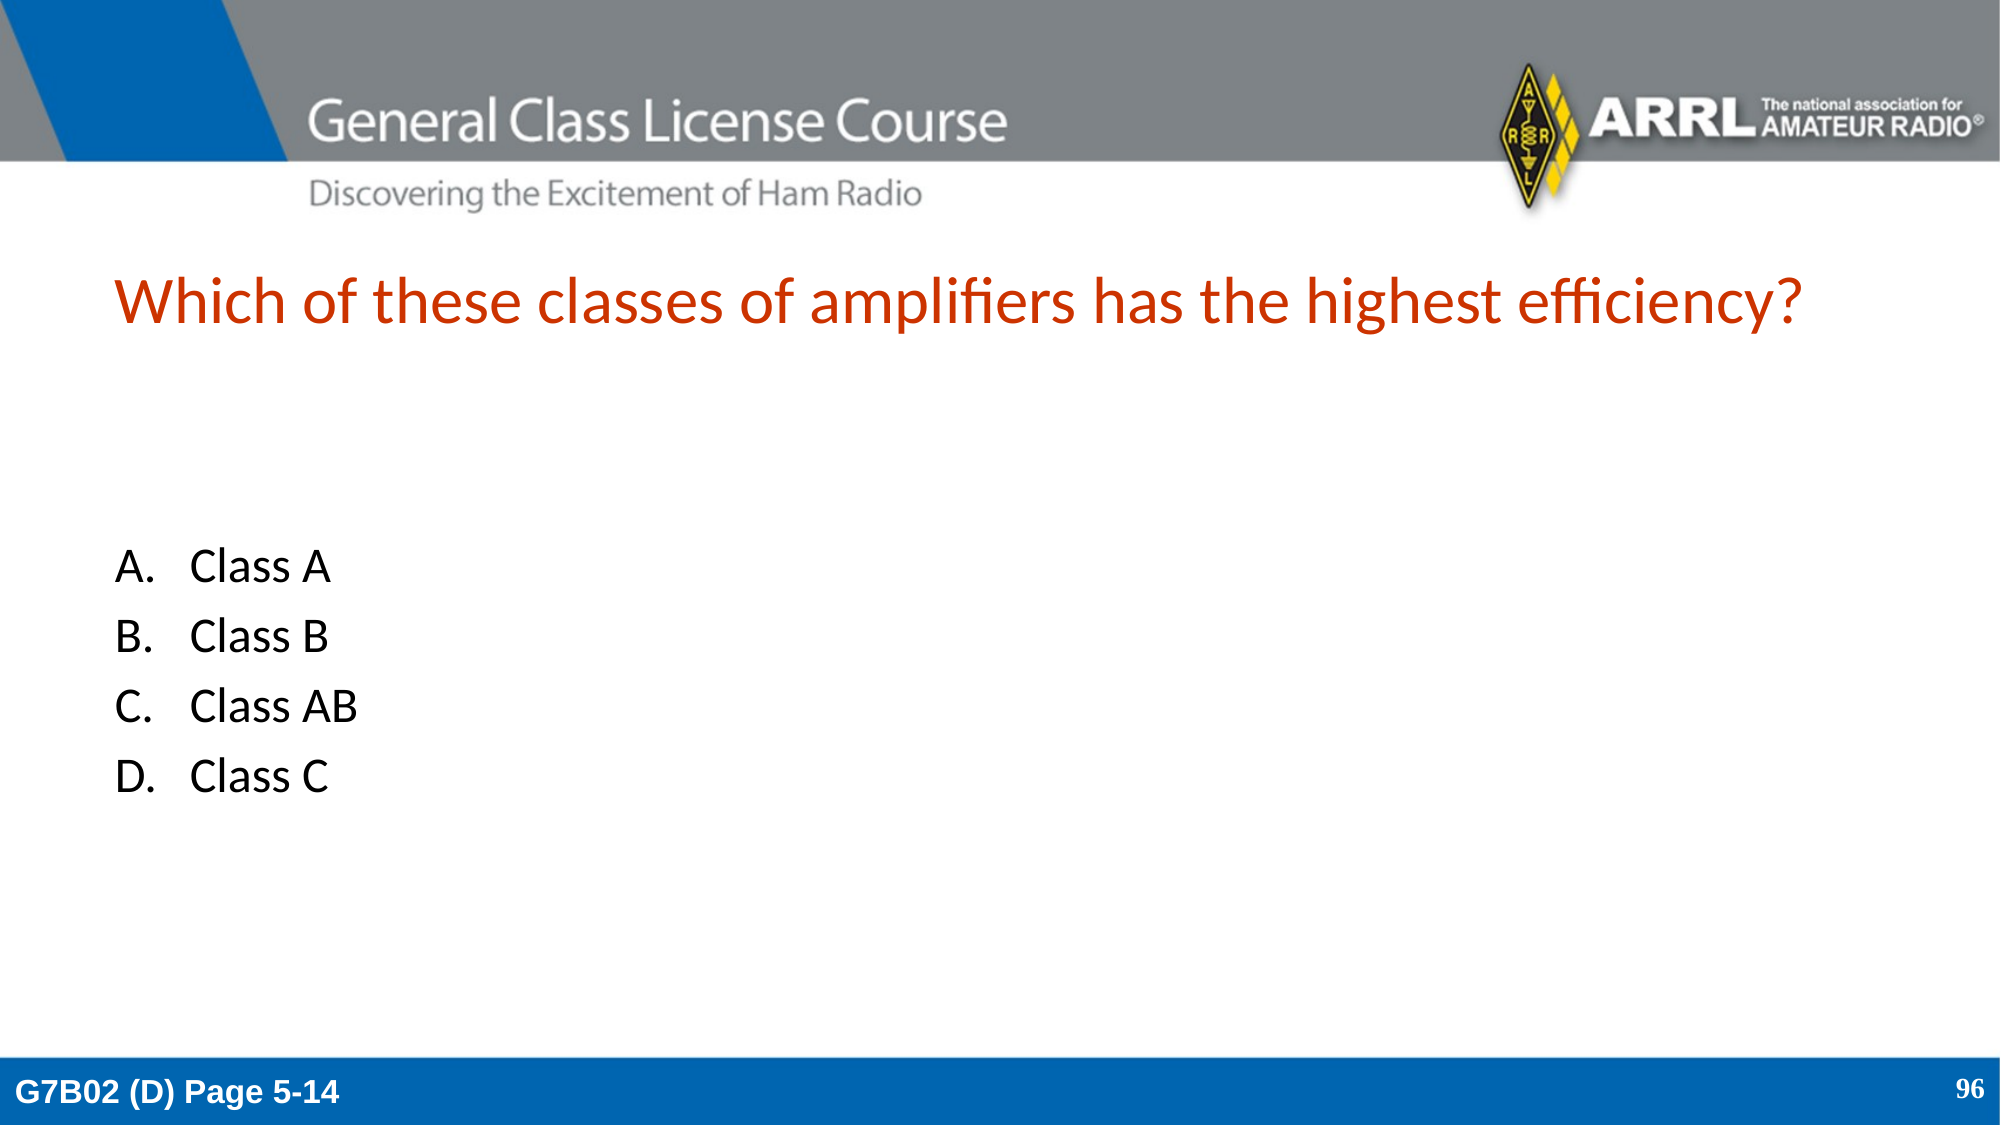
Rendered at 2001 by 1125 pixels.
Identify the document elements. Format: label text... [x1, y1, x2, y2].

list Class A Class B Class AB Class C [99, 525, 1900, 1005]
title Which of these classes of amplifiers has the highest efficiency? [99, 249, 1900, 468]
text_box G7B02 (D) Page 5-14 [0, 1062, 1313, 1118]
text_box 96 [1875, 1062, 2000, 1113]
picture [0, 0, 2001, 1125]
